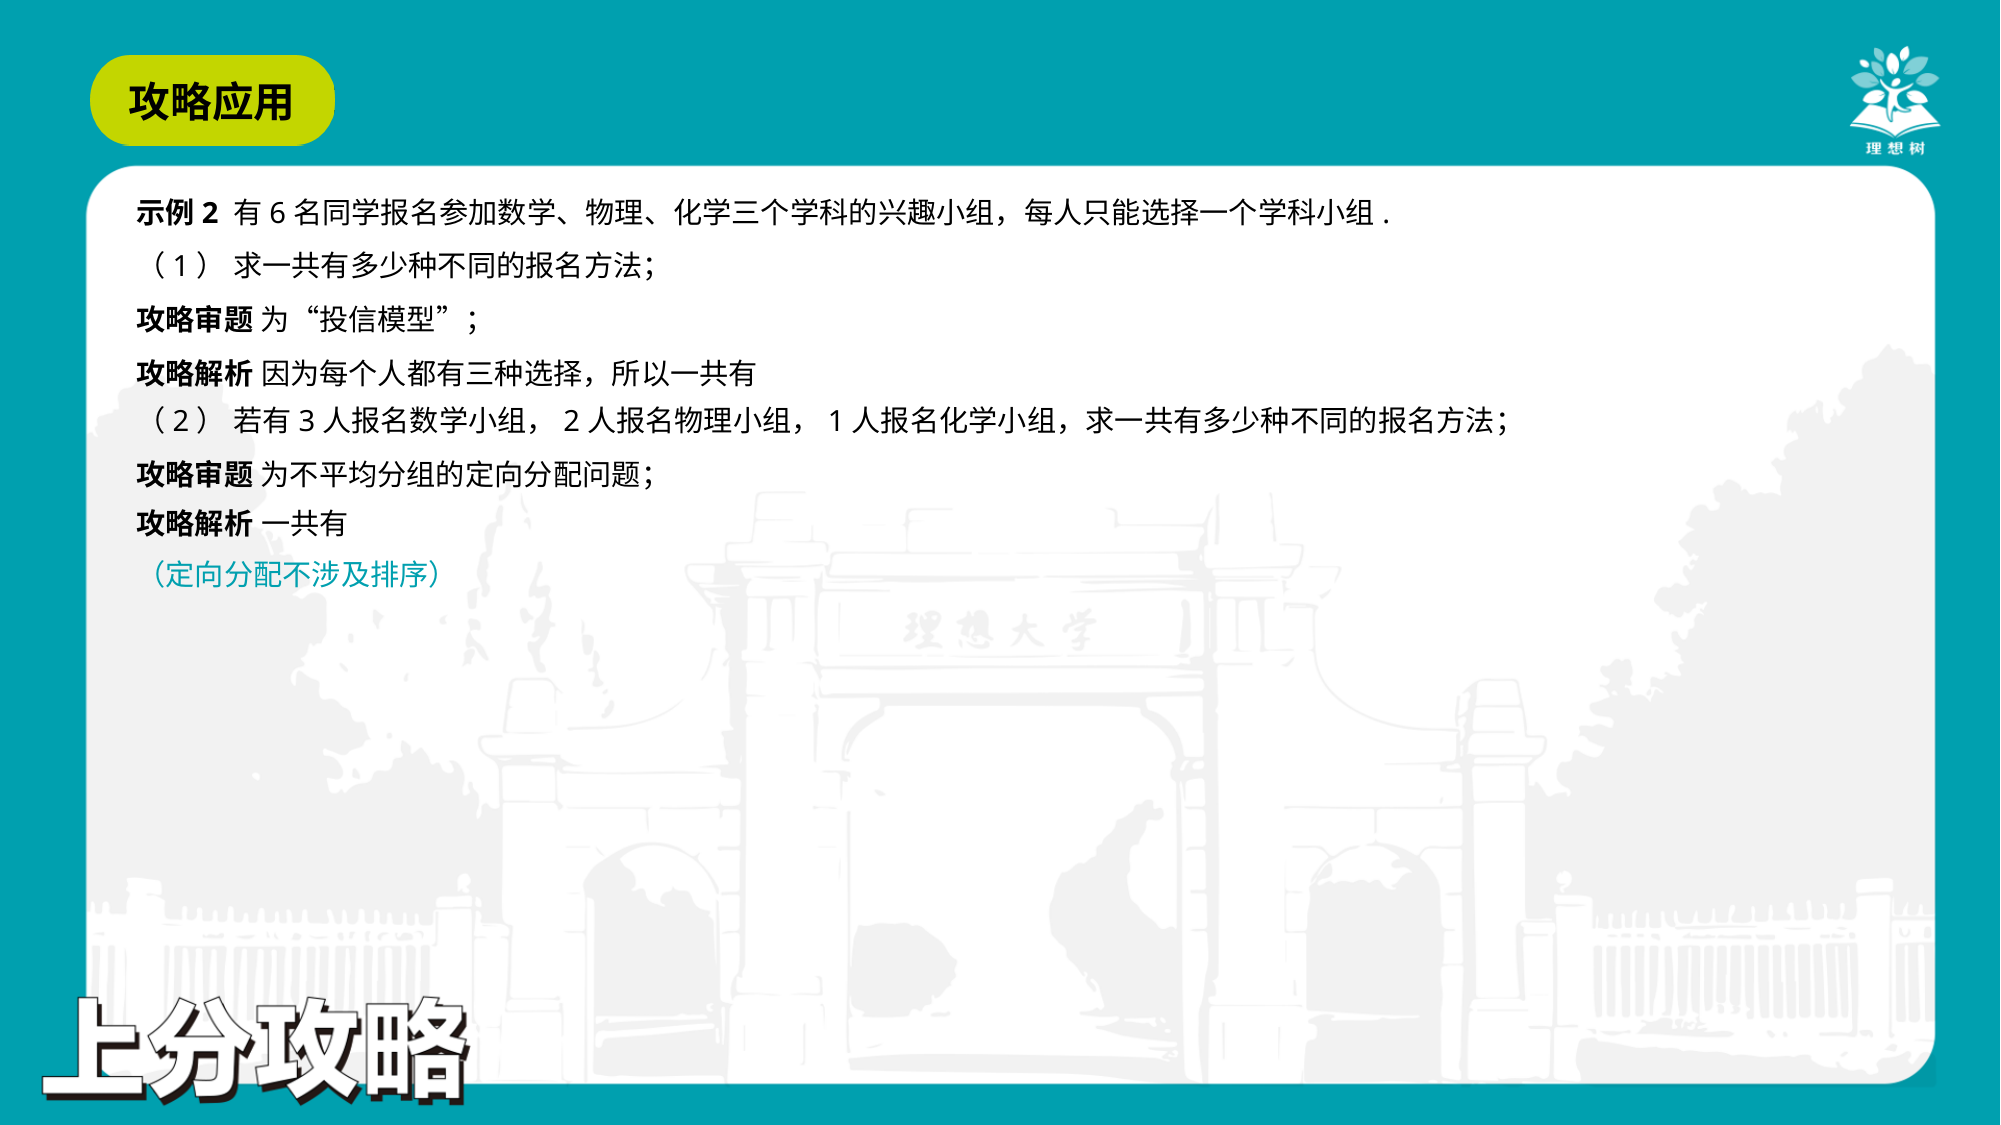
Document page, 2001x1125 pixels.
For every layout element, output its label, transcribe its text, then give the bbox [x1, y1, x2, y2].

text_box 攻略审题 为“投信模型”； [136, 284, 1865, 331]
text_box （2） 若有3人报名数学小组，2人报名物理小组，1人报名化学小组，求一共有多少种不同的报名方法； [136, 385, 1865, 432]
text_box 示例2 有6名同学报名参加数学、物理、化学三个学科的兴趣小组，每人只能选择一个学科小组. [136, 177, 1865, 224]
text_box （1） 求一共有多少种不同的报名方法； [136, 230, 1865, 277]
picture [0, 0, 2000, 1125]
text_box 攻略审题 为不平均分组的定向分配问题； [136, 439, 1865, 486]
